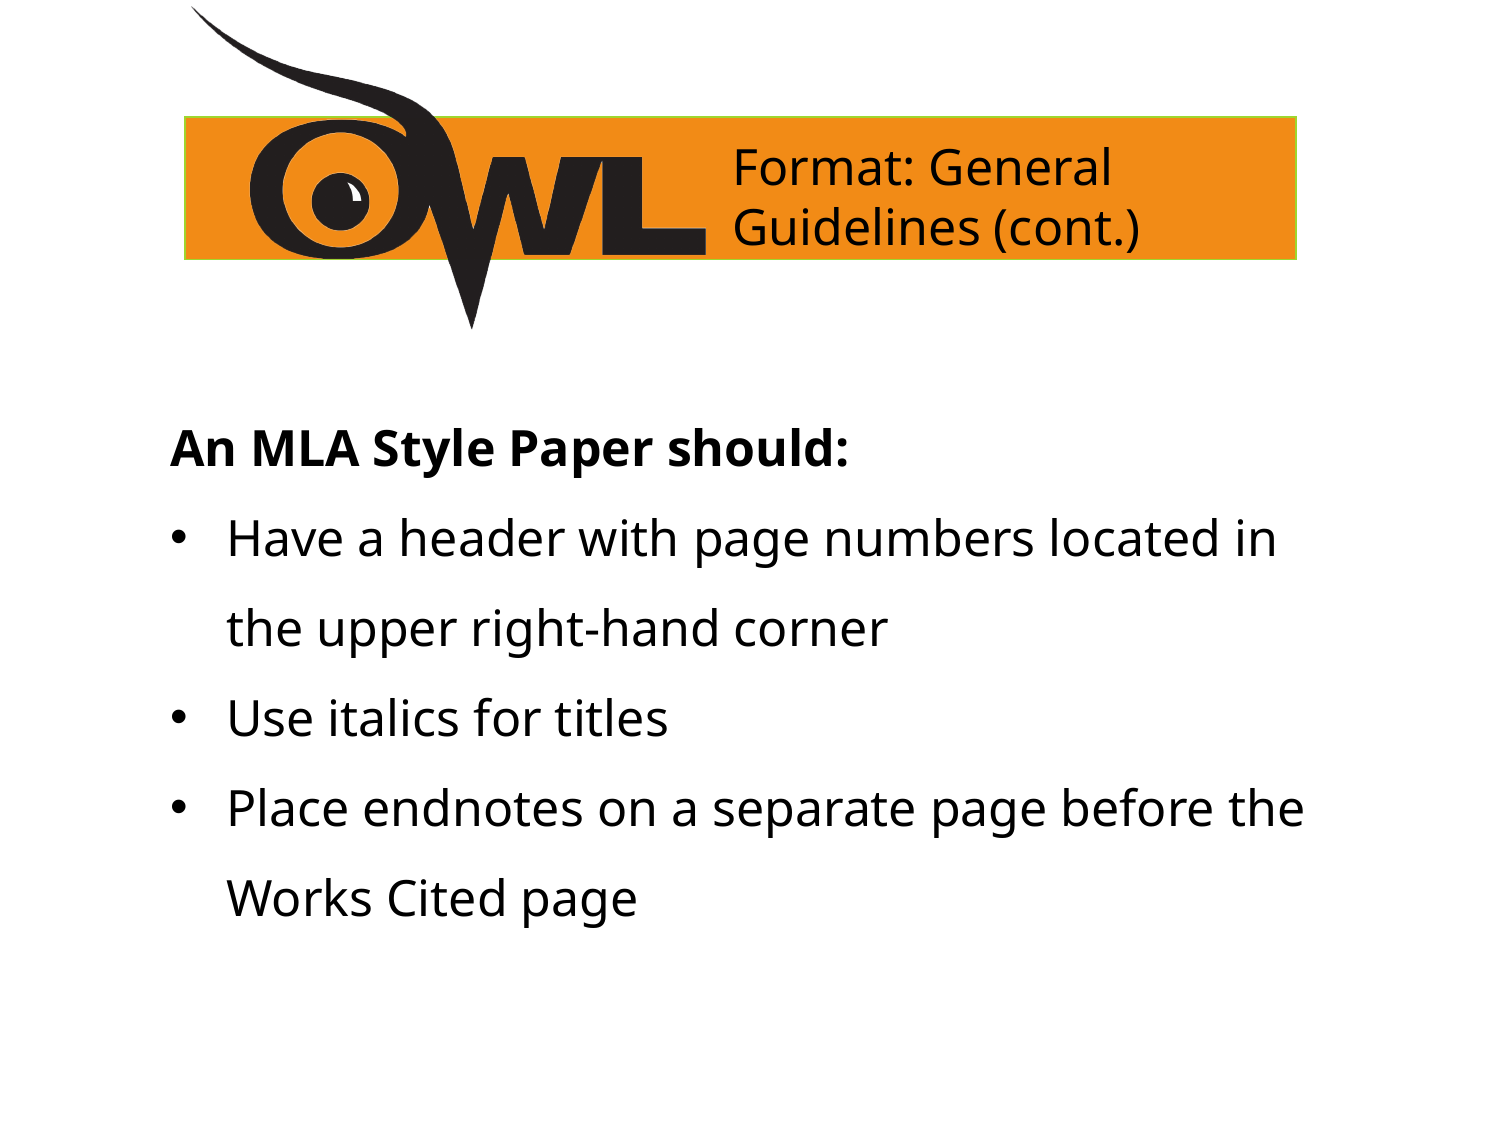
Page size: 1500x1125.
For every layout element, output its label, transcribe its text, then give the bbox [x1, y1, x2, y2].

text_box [184, 0, 1297, 332]
text_box An MLA Style Paper should: Have a header with page numbers located in the upper right-hand corner Use italics for titles Place endnotes on a separate page before the Works Cited page [154, 379, 1345, 940]
